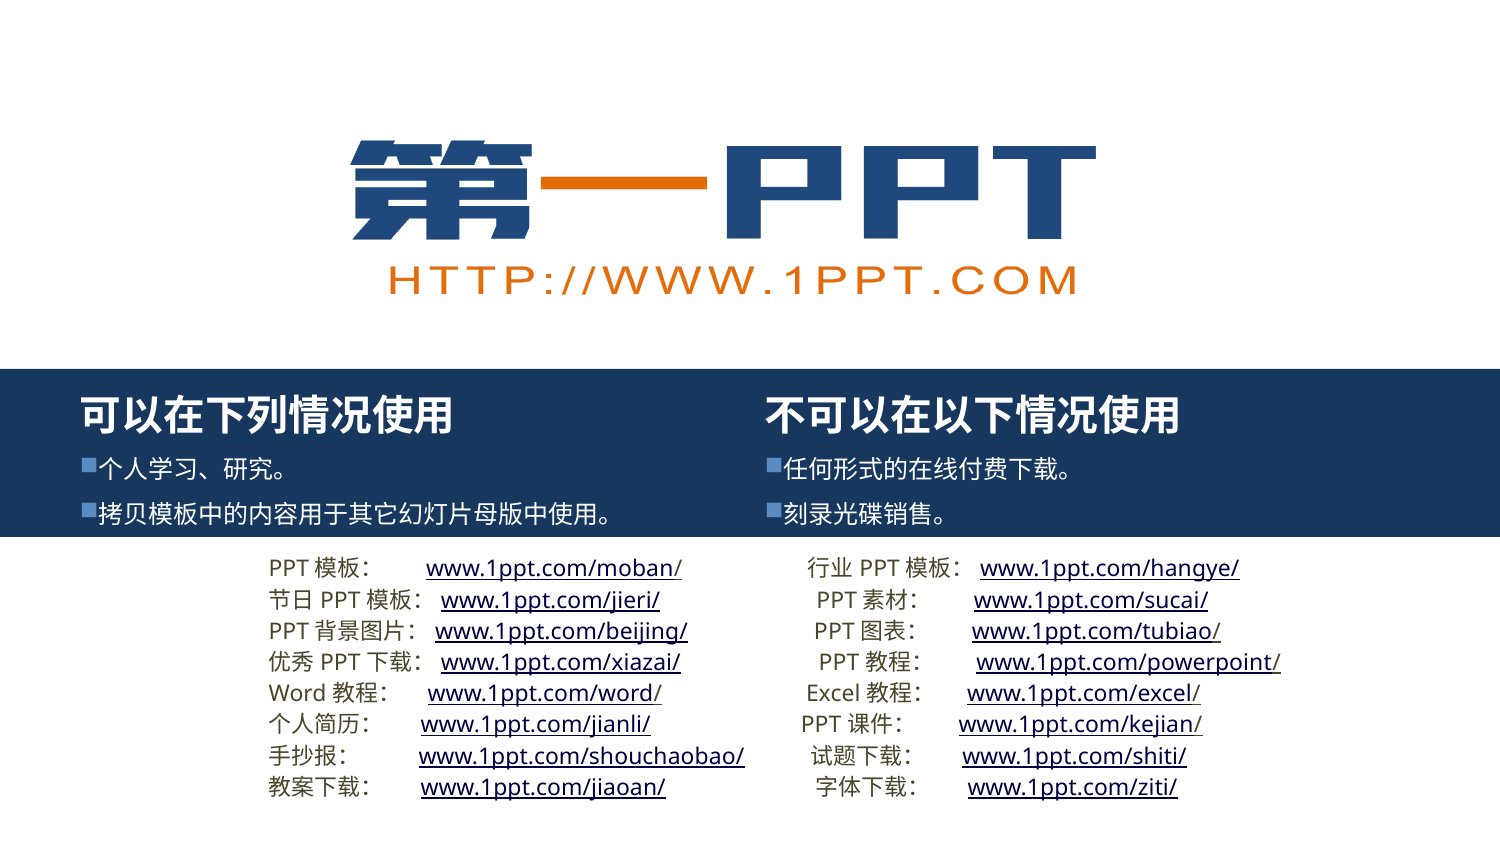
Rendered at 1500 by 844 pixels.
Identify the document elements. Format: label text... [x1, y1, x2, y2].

text_box 不可以在以下情况使用 任何形式的在线付费下载。 刻录光碟销售。 [750, 381, 1424, 529]
picture [239, 43, 1211, 334]
text_box [0, 368, 1500, 537]
text_box PPT模板： www.1ppt.com/moban/ 行业PPT模板：www.1ppt.com/hangye/ 节日PPT模板：www.1ppt.com/jieri/ PPT素材： www.1ppt.com/sucai/ PPT背景图片：www.1ppt.com/beijing/ PPT图表： www.1ppt.com/tubiao/ 优秀PPT下载：www.1ppt.com/xiazai/ PPT教程： www.1ppt.com/powerpoint/ Word教程： www.1ppt.com/word/ Excel教程： www.1ppt.com/excel/ 个人简历： www.1ppt.com/jianli/ PPT课件： www.1ppt.com/kejian/ 手抄报： www.1ppt.com/shouchaobao/ 试题下载： www.1ppt.com/shiti/ 教案下载： www.1ppt.com/jiaoan/ 字体下载： www.1ppt.com/ziti/ [252, 544, 1366, 814]
text_box 可以在下列情况使用 个人学习、研究。 拷贝模板中的内容用于其它幻灯片母版中使用。 [65, 381, 739, 529]
